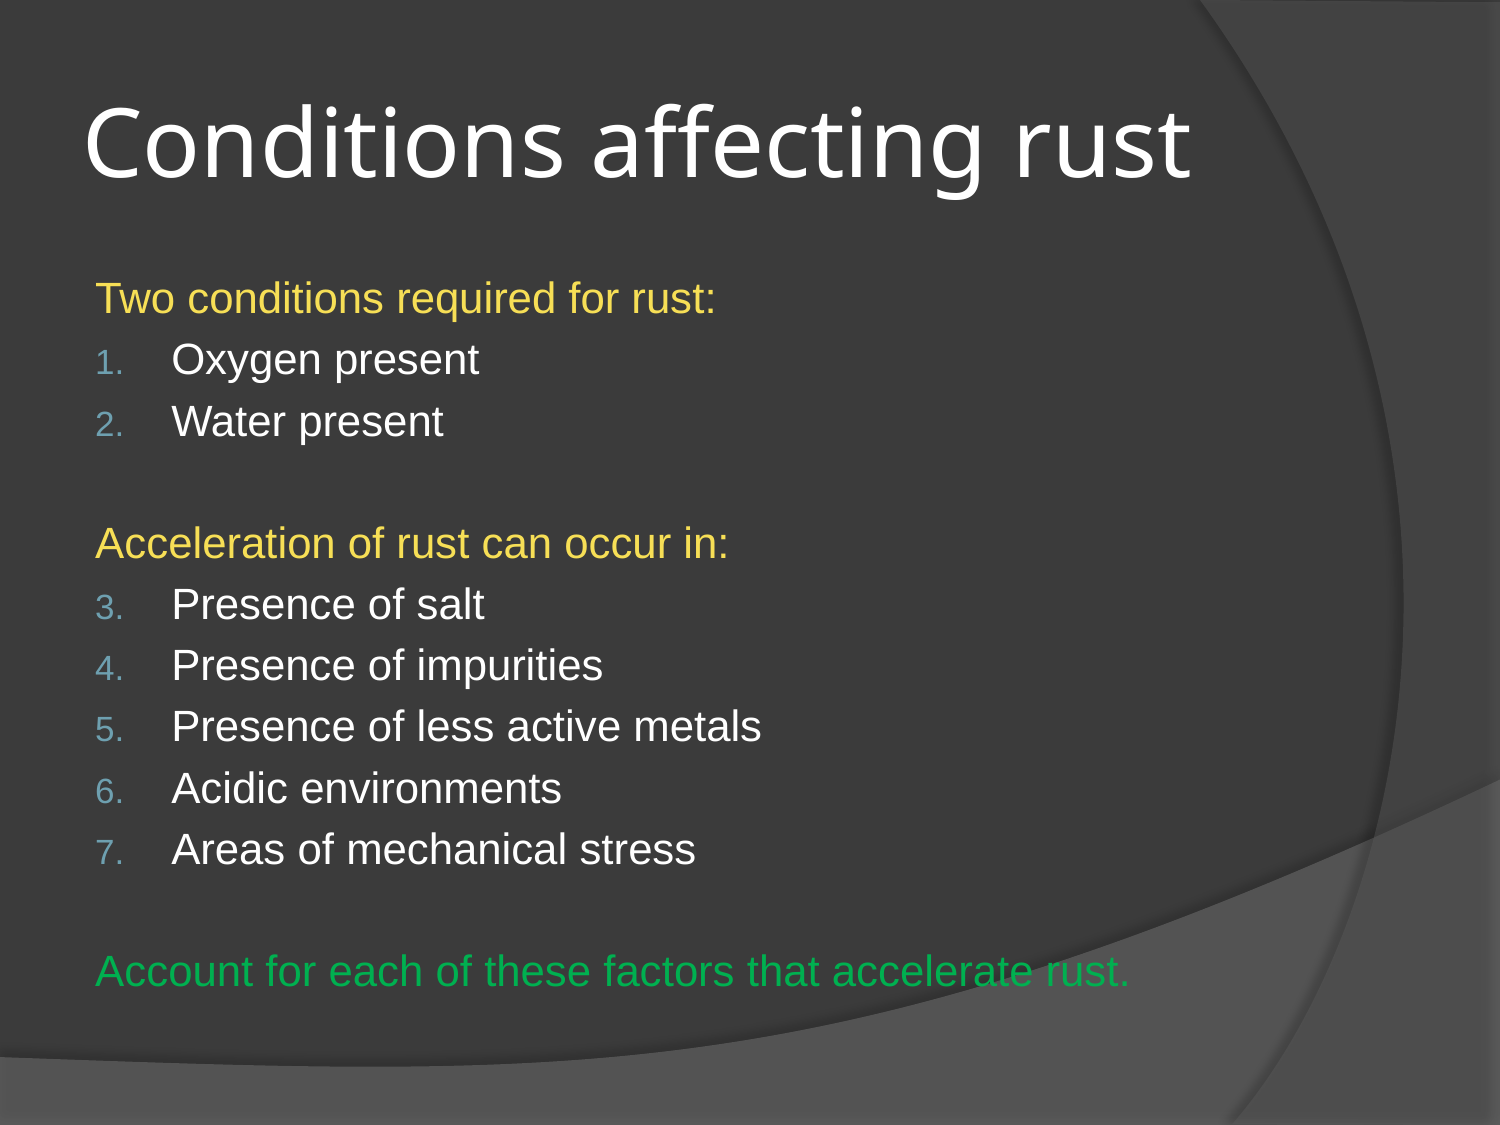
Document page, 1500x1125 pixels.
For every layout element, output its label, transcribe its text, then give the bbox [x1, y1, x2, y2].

list Two conditions required for rust: Oxygen present Water present Acceleration of rust can occur in: Presence of salt Presence of impurities Presence of less active metals Acidic environments Areas of mechanical stress Account for each of these factors that accelerate rust. [75, 262, 1300, 1005]
title Conditions affecting rust [75, 45, 1300, 233]
